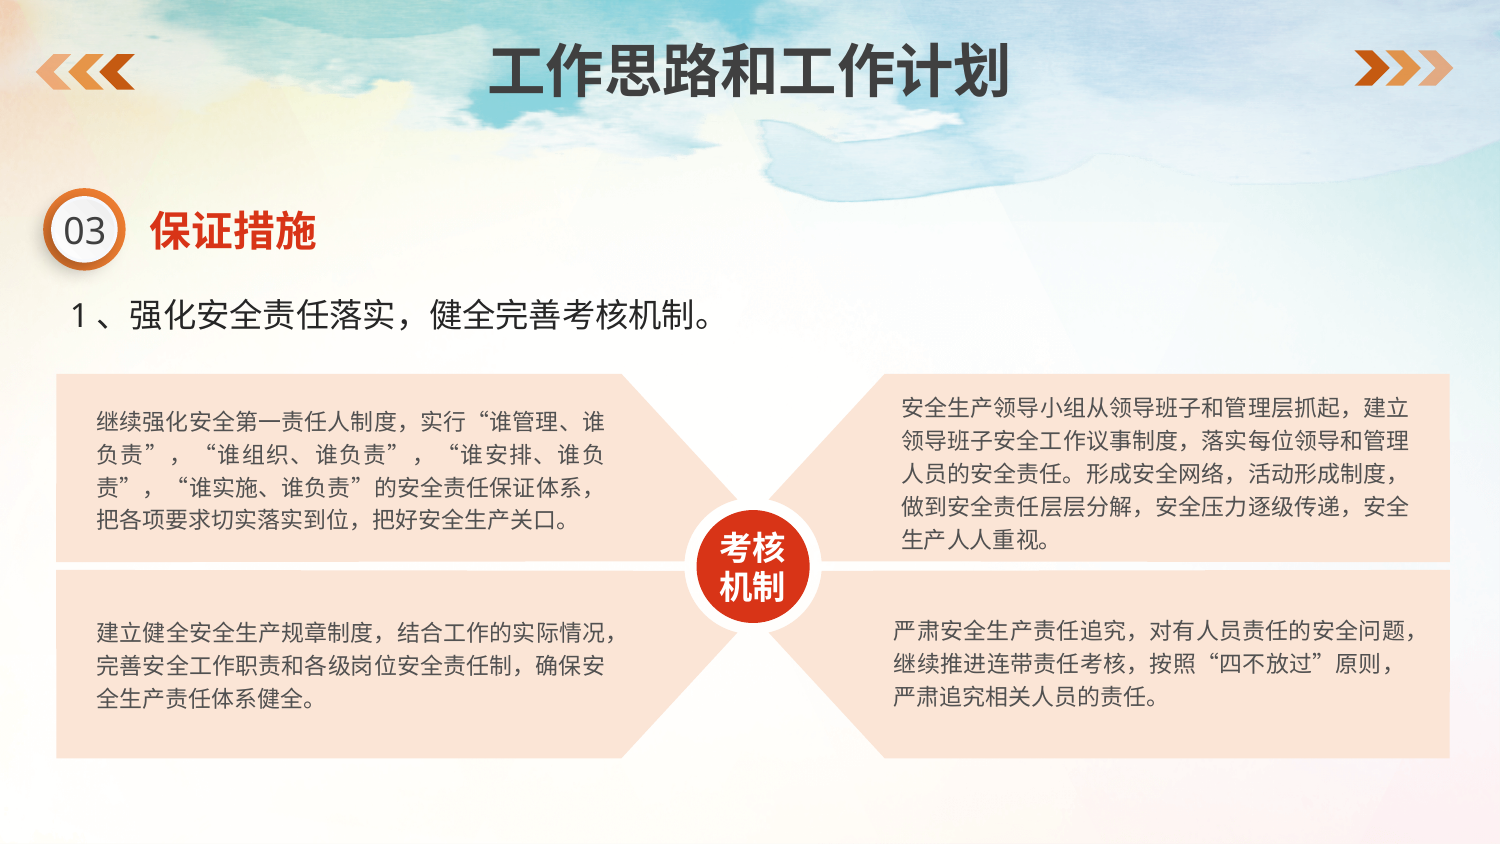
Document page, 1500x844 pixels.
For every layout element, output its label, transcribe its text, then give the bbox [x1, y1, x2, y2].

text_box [768, 569, 1450, 759]
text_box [35, 54, 135, 90]
text_box 考核 机制 [695, 509, 811, 625]
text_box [56, 373, 738, 563]
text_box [34, 188, 135, 271]
text_box 工作思路和工作计划 [413, 30, 1087, 109]
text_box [1354, 50, 1454, 86]
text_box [768, 373, 1450, 563]
text_box 保证措施 [135, 197, 332, 262]
text_box 1、强化安全责任落实，健全完善考核机制。 [55, 287, 744, 342]
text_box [56, 569, 738, 759]
picture [0, 0, 1500, 844]
